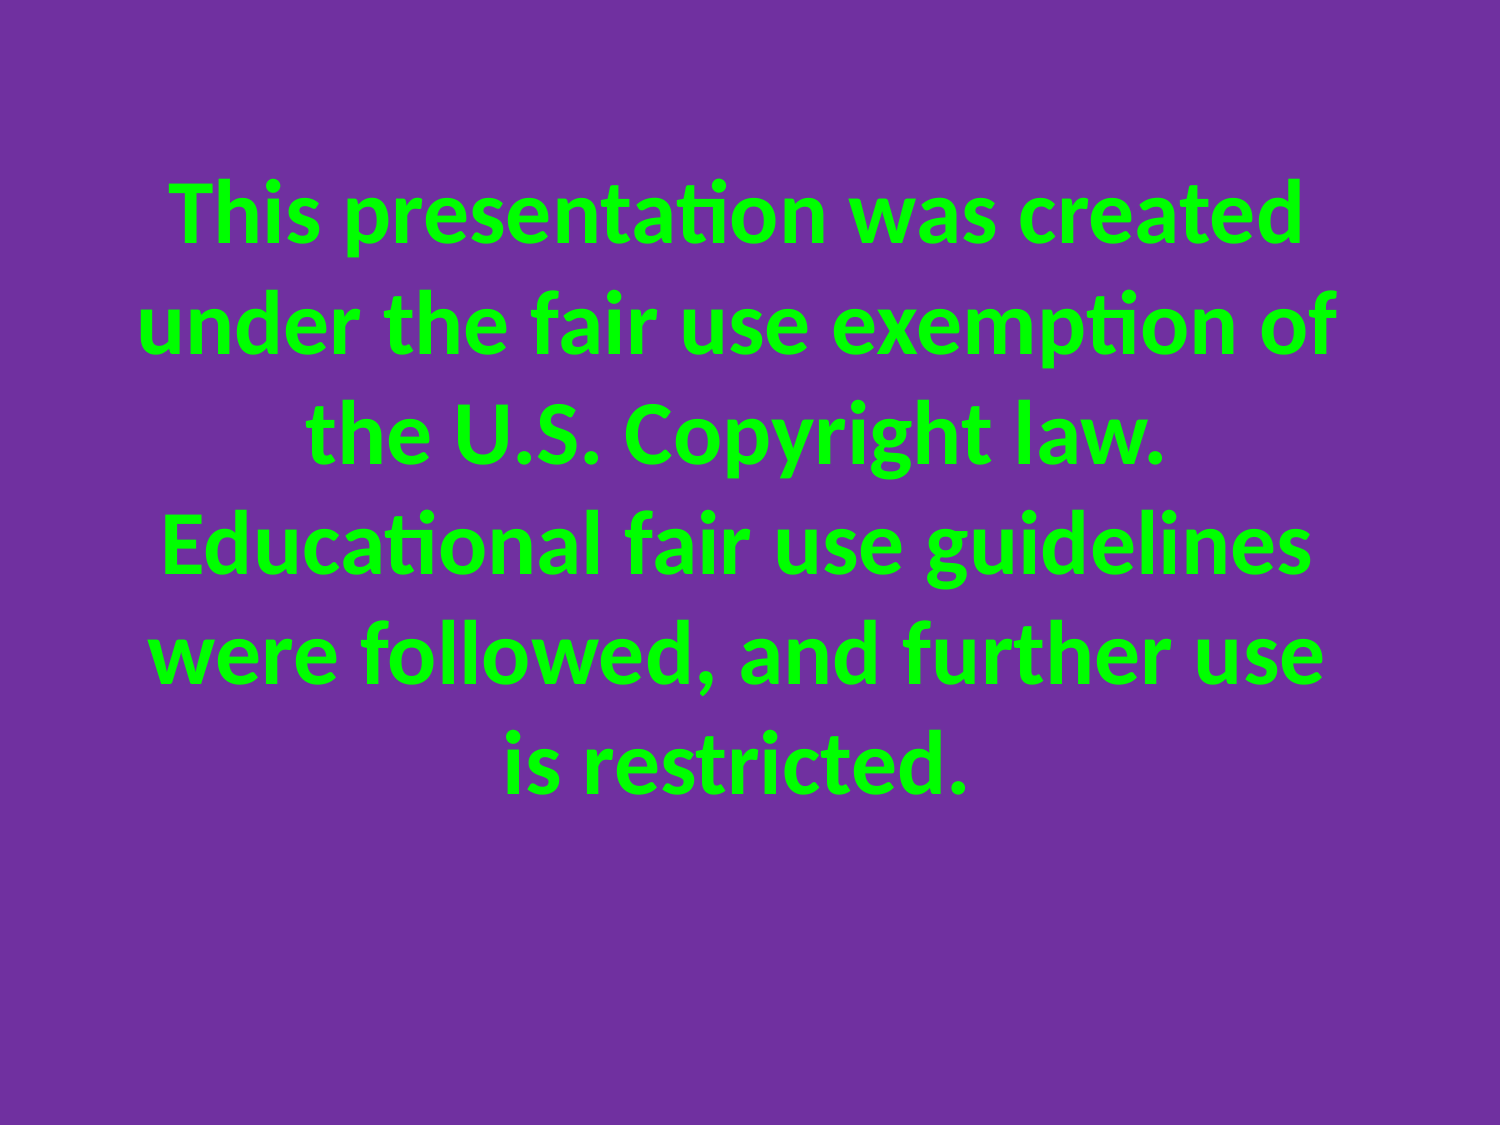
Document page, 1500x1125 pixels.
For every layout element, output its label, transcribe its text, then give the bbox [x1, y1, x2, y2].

title This presentation was created under the fair use exemption of the U.S. Copyright law. Educational fair use guidelines were followed, and further use is restricted. [99, 87, 1375, 988]
